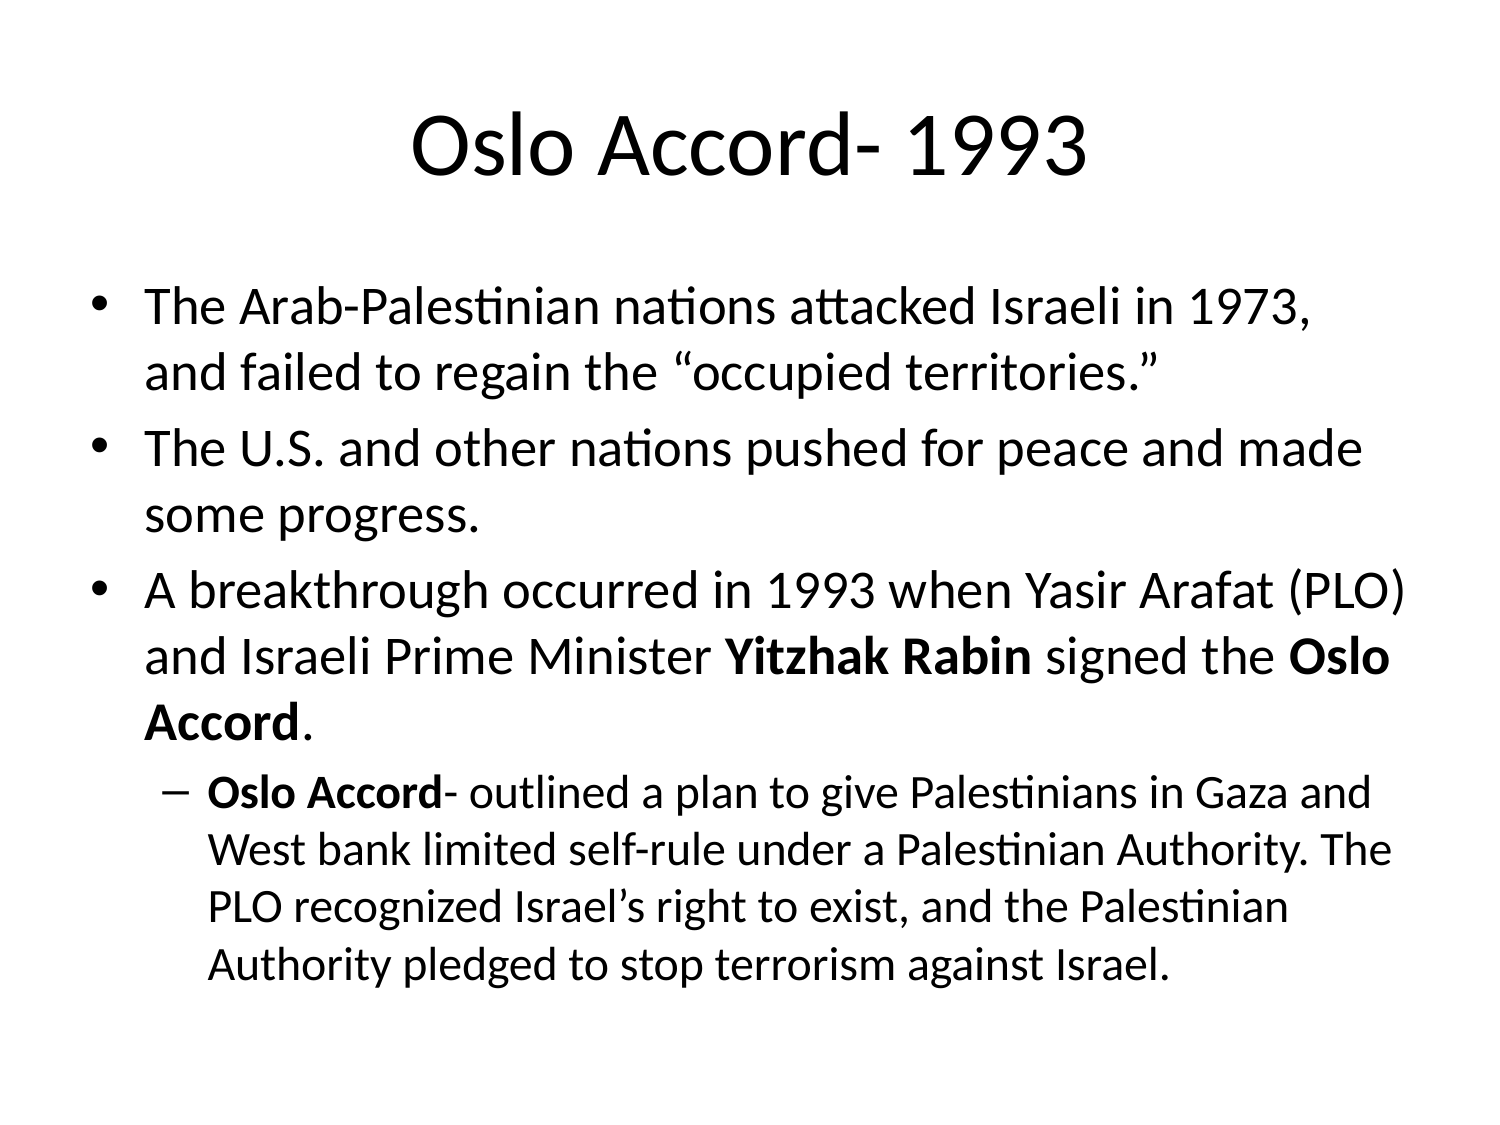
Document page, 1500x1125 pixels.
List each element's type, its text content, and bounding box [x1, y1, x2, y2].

list The Arab-Palestinian nations attacked Israeli in 1973, and failed to regain the “occupied territories.” The U.S. and other nations pushed for peace and made some progress. A breakthrough occurred in 1993 when Yasir Arafat (PLO) and Israeli Prime Minister Yitzhak Rabin signed the Oslo Accord. Oslo Accord- outlined a plan to give Palestinians in Gaza and West bank limited self-rule under a Palestinian Authority. The PLO recognized Israel’s right to exist, and the Palestinian Authority pledged to stop terrorism against Israel. [75, 262, 1425, 1005]
title Oslo Accord- 1993 [75, 45, 1425, 233]
